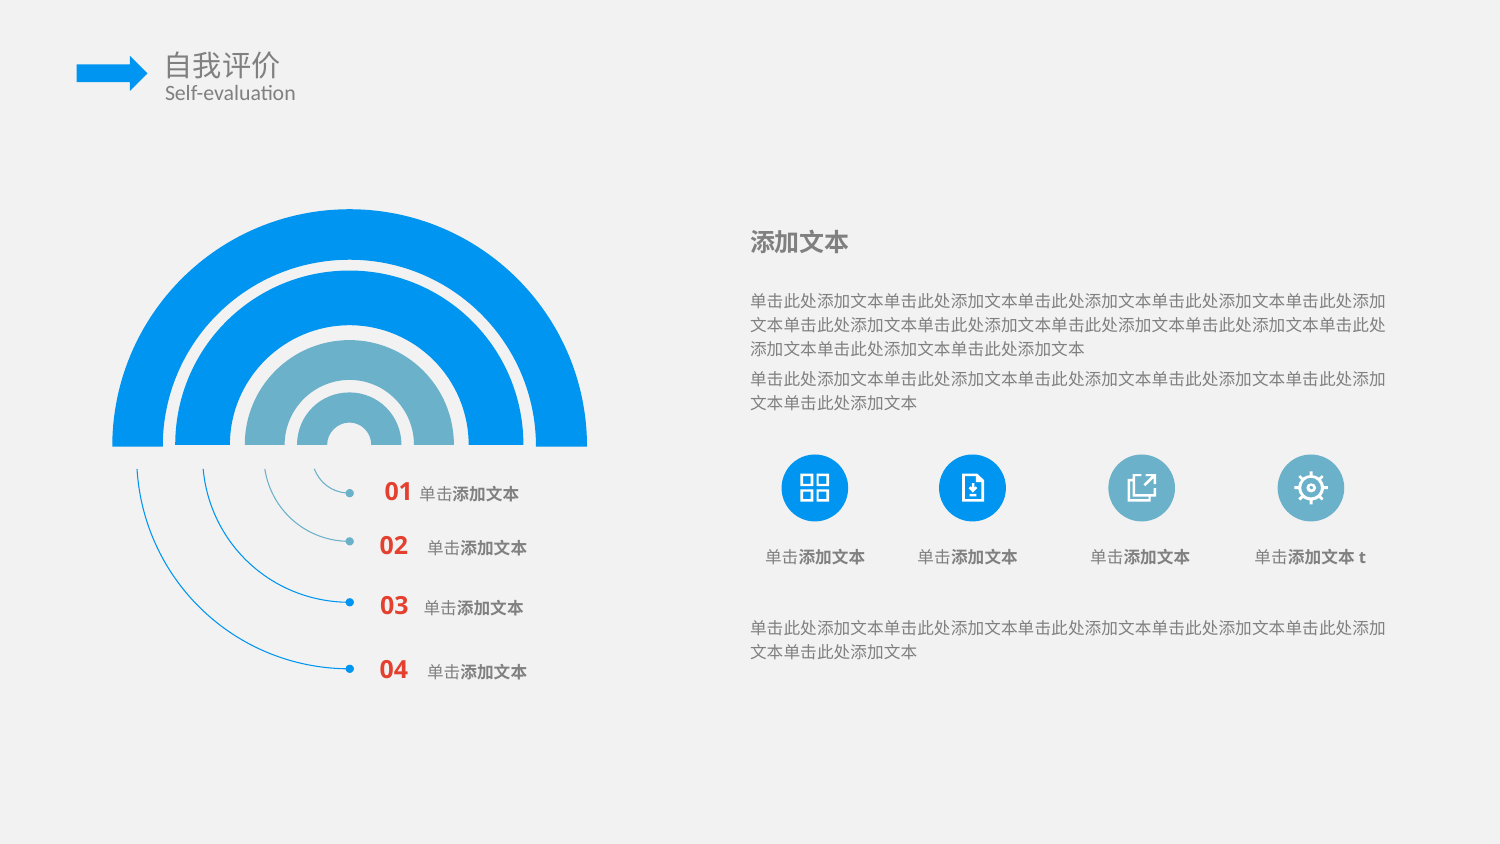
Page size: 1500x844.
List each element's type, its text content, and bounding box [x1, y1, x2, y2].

text_box 01单击添加文本 [369, 467, 535, 521]
text_box 02 单击添加文本 [364, 521, 543, 567]
text_box [939, 454, 1006, 522]
text_box 04 单击添加文本 [364, 645, 543, 691]
text_box [314, 468, 354, 498]
text_box 单击添加文本 [902, 539, 1034, 575]
text_box [175, 270, 524, 445]
text_box 单击此处添加文本单击此处添加文本单击此处添加文本单击此处添加文本单击此处添加文本单击此处添加文本 [749, 613, 1400, 662]
text_box [112, 209, 588, 447]
text_box 添加文本 单击此处添加文本单击此处添加文本单击此处添加文本单击此处添加文本单击此处添加文本单击此处添加文本单击此处添加文本单击此处添加文本单击此处添加文本单击此处添加文本单击此处添加文本单击此处添加文本 单击此处添加文本单击此处添加文本单击此处添加文本单击此处添加文本单击此处添加文本单击此处添加文本 [749, 220, 1400, 444]
text_box 单击添加文本t [1239, 539, 1386, 575]
text_box [203, 468, 354, 607]
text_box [961, 473, 985, 502]
text_box [1108, 454, 1176, 522]
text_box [1127, 473, 1157, 502]
text_box 03 单击添加文本 [365, 582, 540, 628]
text_box [1277, 454, 1345, 522]
text_box [297, 392, 402, 445]
text_box [781, 454, 849, 522]
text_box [800, 473, 830, 502]
text_box [264, 468, 354, 546]
text_box [136, 469, 354, 673]
text_box 单击添加文本 [749, 539, 881, 575]
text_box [1294, 471, 1329, 505]
text_box [244, 340, 454, 445]
text_box 单击添加文本 [1075, 539, 1206, 575]
